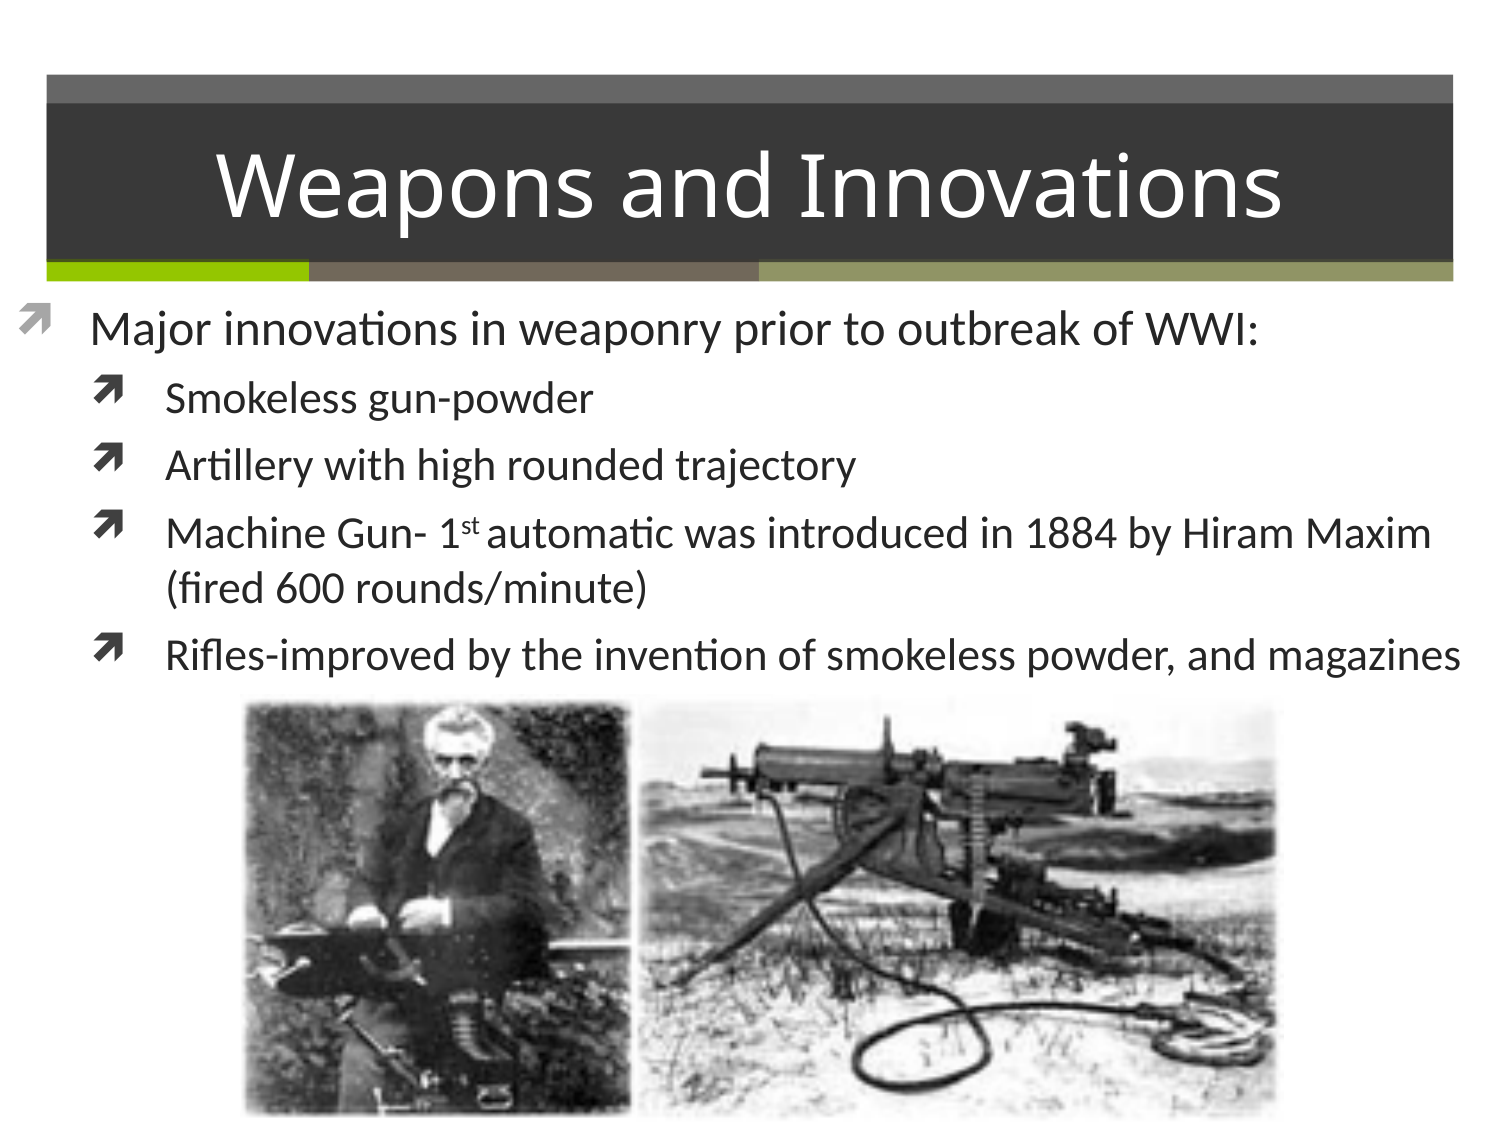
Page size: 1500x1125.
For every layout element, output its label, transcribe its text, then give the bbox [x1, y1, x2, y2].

picture [240, 693, 1284, 1125]
title Weapons and Innovations [46, 103, 1454, 263]
list Major innovations in weaponry prior to outbreak of WWI: Smokeless gun-powder Artillery with high rounded trajectory Machine Gun- 1st automatic was introduced in 1884 by Hiram Maxim (fired 600 rounds/minute) Rifles-improved by the invention of smokeless powder, and magazines [0, 287, 1500, 1125]
